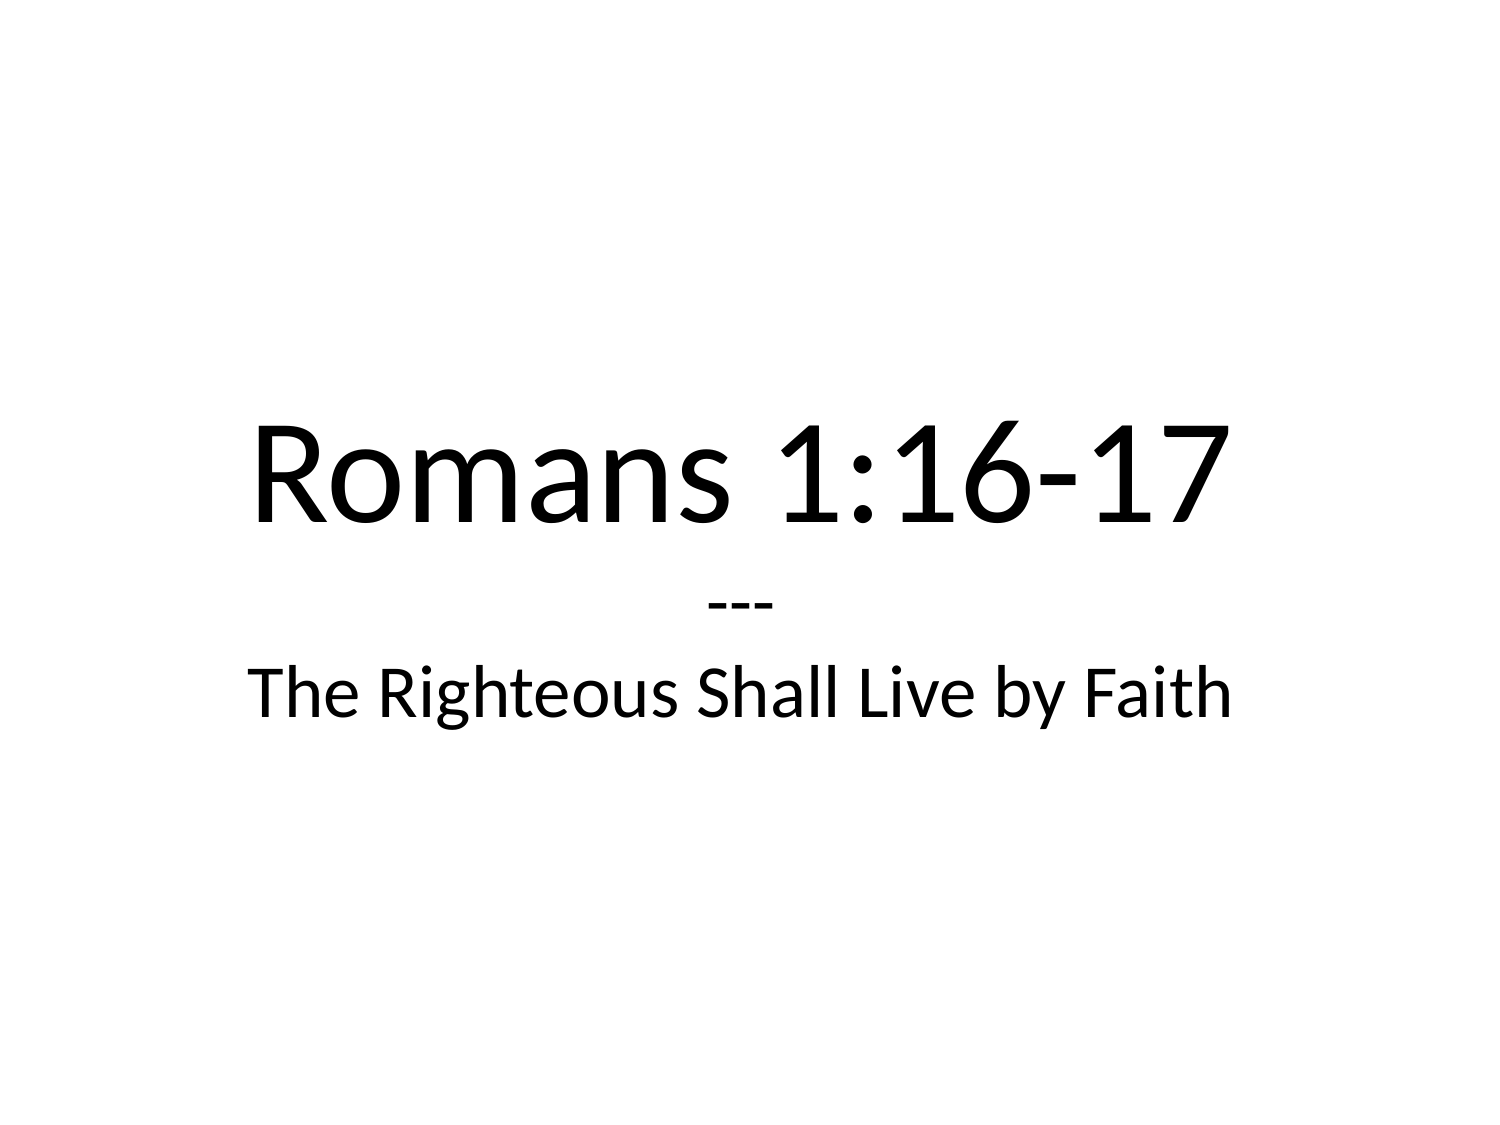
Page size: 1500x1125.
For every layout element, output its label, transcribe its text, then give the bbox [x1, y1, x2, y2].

title Romans 1:16-17 --- The Righteous Shall Live by Faith [103, 295, 1379, 811]
